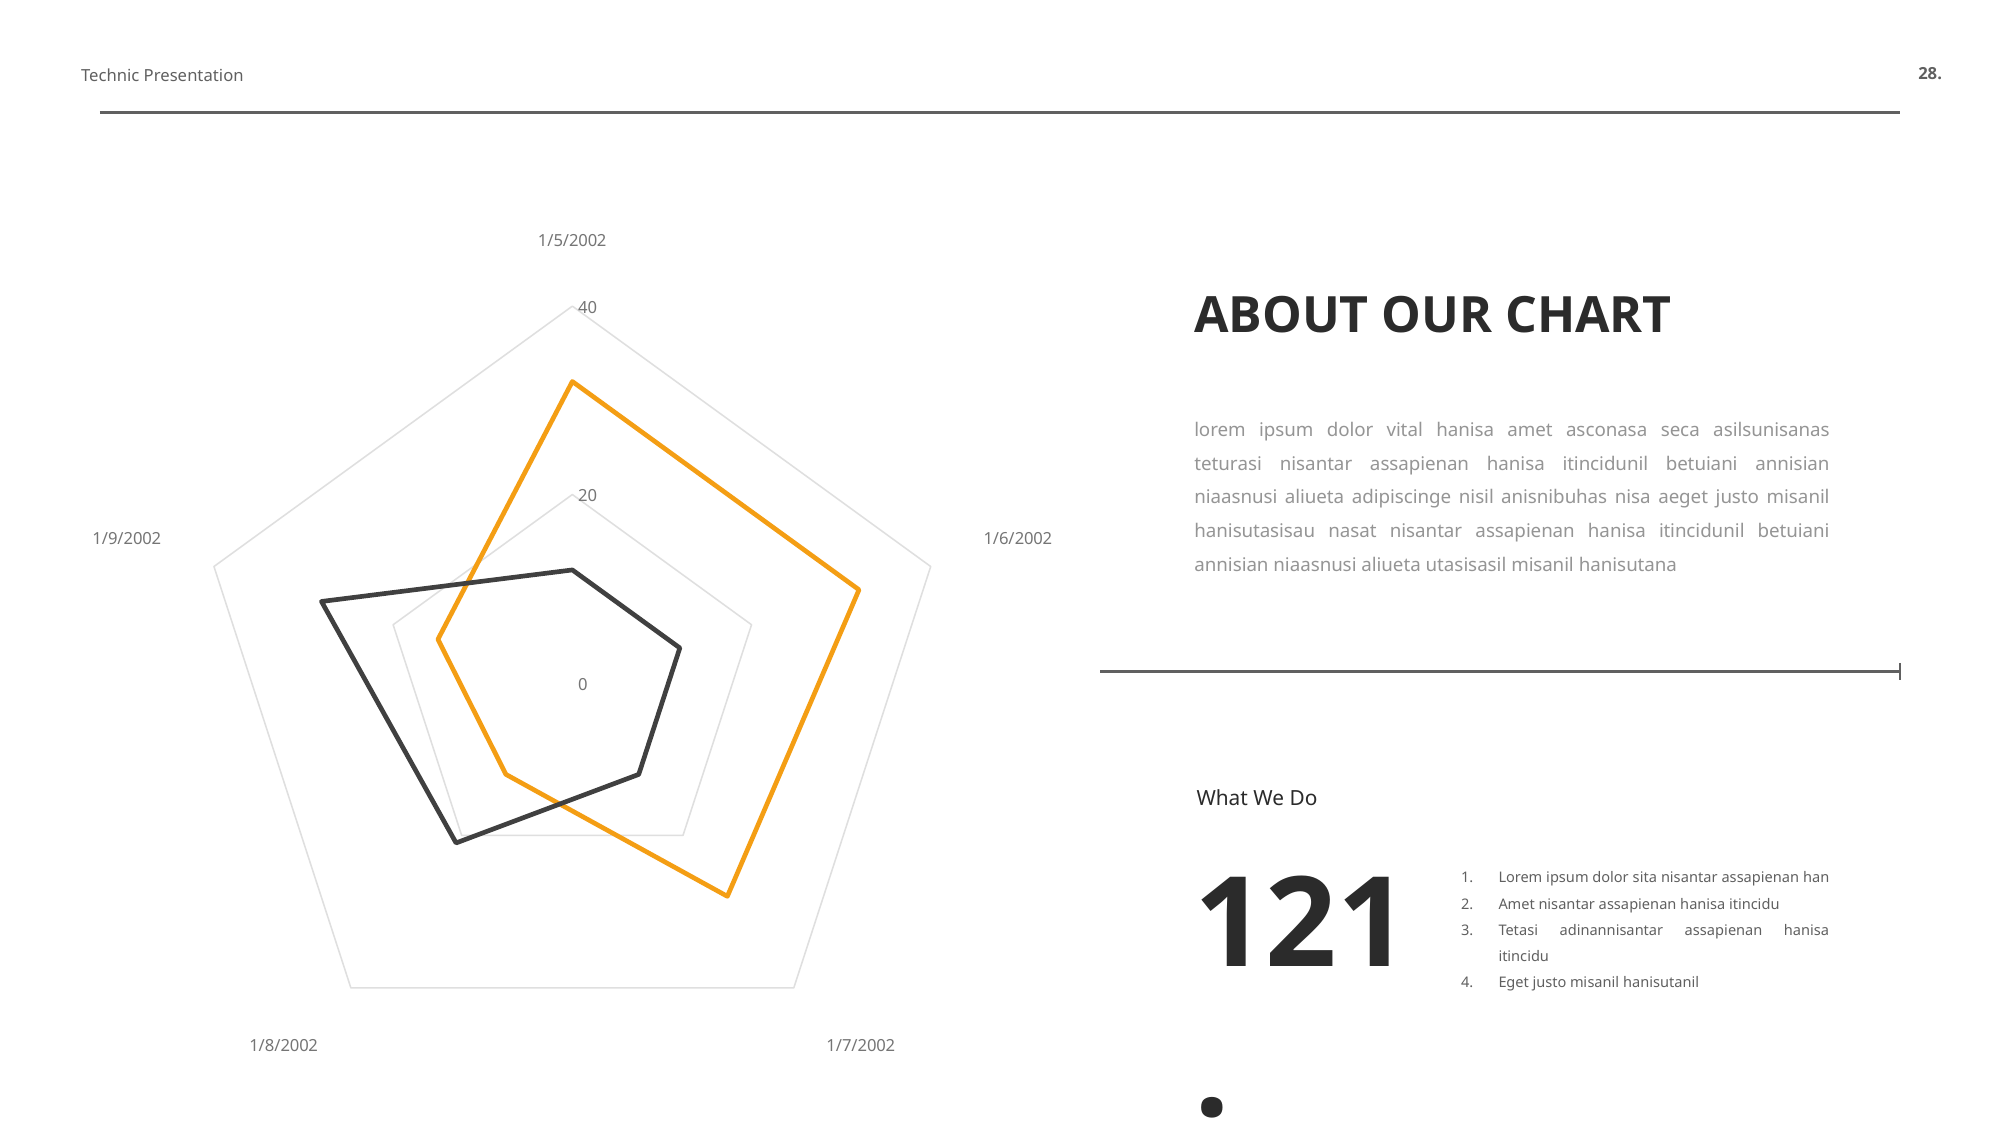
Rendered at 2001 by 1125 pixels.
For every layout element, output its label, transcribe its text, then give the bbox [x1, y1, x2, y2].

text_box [1179, 275, 1845, 581]
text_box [1099, 662, 1901, 681]
text_box 121. [1179, 834, 1447, 1125]
text_box What We Do [1223, 777, 1374, 817]
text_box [83, 55, 1918, 113]
chart [0, 209, 1223, 1078]
text_box Lorem ipsum dolor sita nisantar assapienan han Amet nisantar assapienan hanisa itincidu Tetasi adinannisantar assapienan hanisa itincidu Eget justo misanil hanisutanil [1446, 852, 1845, 999]
